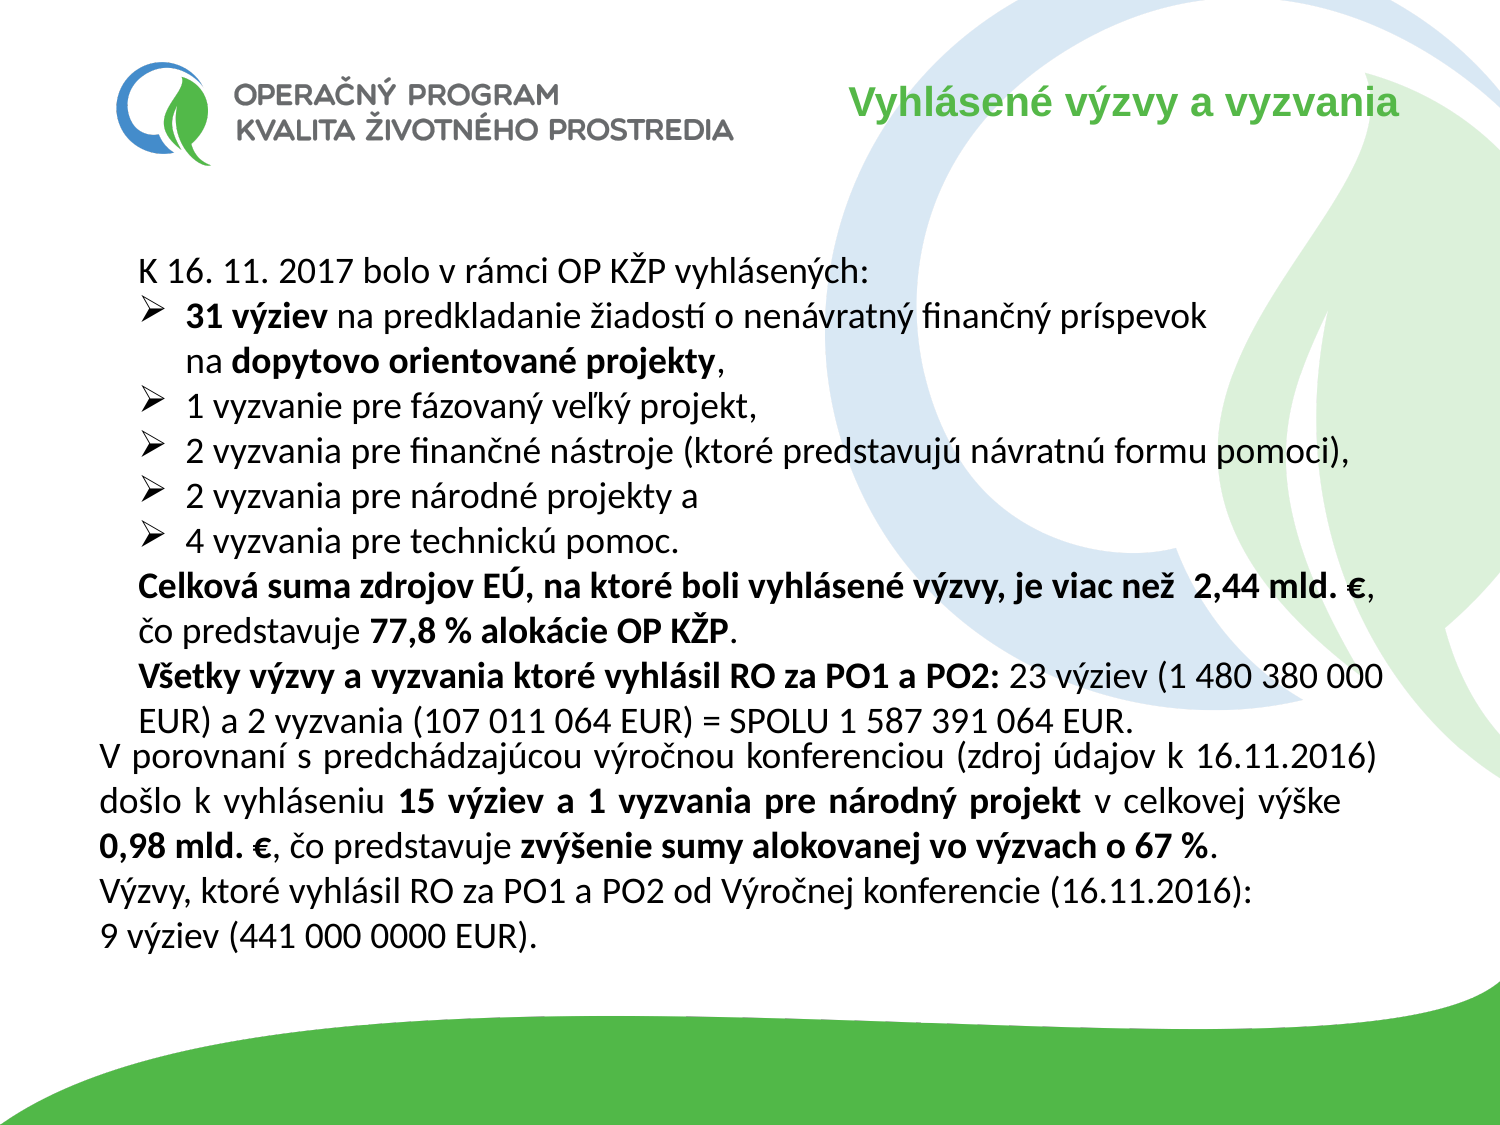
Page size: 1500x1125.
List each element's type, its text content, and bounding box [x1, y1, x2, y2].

picture [0, 0, 1500, 1125]
text_box V porovnaní s predchádzajúcou výročnou konferenciou (zdroj údajov k 16.11.2016) došlo k vyhláseniu 15 výziev a 1 vyzvania pre národný projekt v celkovej výške 0,98 mld. €, čo predstavuje zvýšenie sumy alokovanej vo výzvach o 67 %. Výzvy, ktoré vyhlásil RO za PO1 a PO2 od Výročnej konferencie (16.11.2016): 9 výziev (441 000 0000 EUR). [84, 723, 1394, 1008]
text_box K 16. 11. 2017 bolo v rámci OP KŽP vyhlásených: 31 výziev na predkladanie žiadostí o nenávratný finančný príspevok na dopytovo orientované projekty, 1 vyzvanie pre fázovaný veľký projekt, 2 vyzvania pre finančné nástroje (ktoré predstavujú návratnú formu pomoci), 2 vyzvania pre národné projekty a 4 vyzvania pre technickú pomoc. Celková suma zdrojov EÚ, na ktoré boli vyhlásené výzvy, je viac než 2,44 mld. €, čo predstavuje 77,8 % alokácie OP KŽP. Všetky výzvy a vyzvania ktoré vyhlásil RO za PO1 a PO2: 23 výziev (1 480 380 000 EUR) a 2 vyzvania (107 011 064 EUR) = SPOLU 1 587 391 064 EUR. [123, 238, 1418, 884]
title Vyhlásené výzvy a vyzvania [770, 46, 1478, 159]
